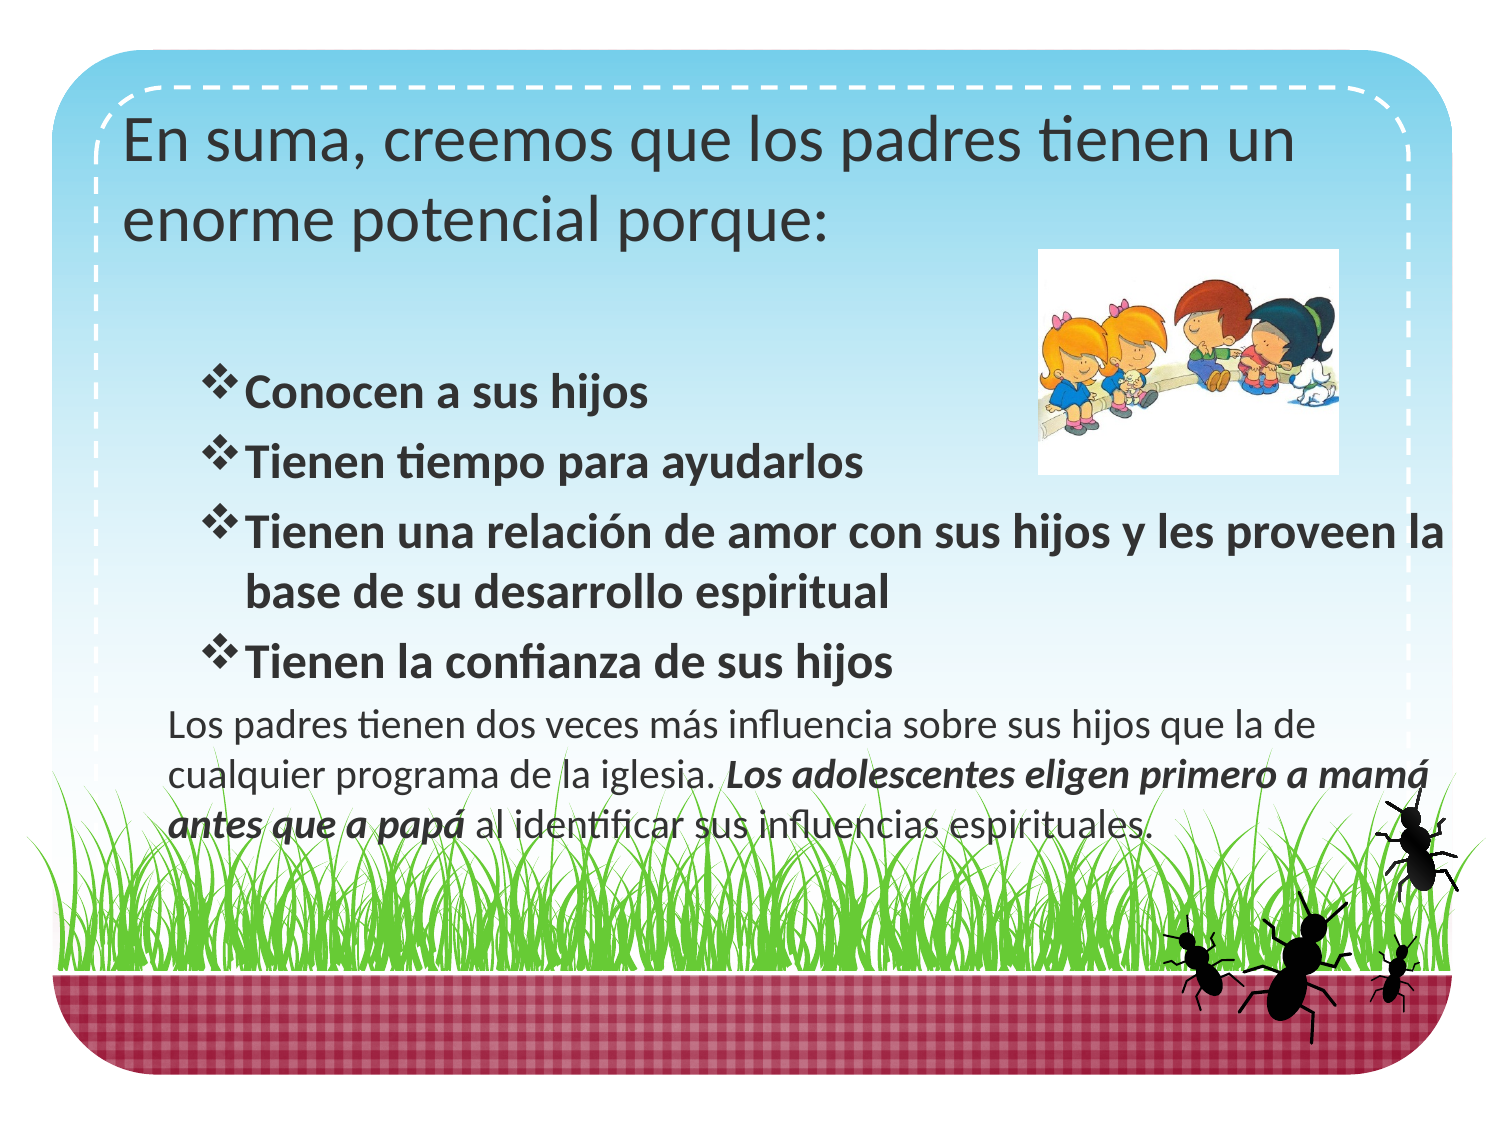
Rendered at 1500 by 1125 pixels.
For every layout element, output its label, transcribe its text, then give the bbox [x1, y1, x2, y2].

picture [1038, 249, 1339, 476]
list En suma, creemos que los padres tienen un enorme potencial porque: Conocen a sus hijos Tienen tiempo para ayudarlos Tienen una relación de amor con sus hijos y les proveen la base de su desarrollo espiritual Tienen la confianza de sus hijos Los padres tienen dos veces más influencia sobre sus hijos que la de cualquier programa de la iglesia. Los adolescentes eligen primero a mamá antes que a papá al identificar sus influencias espirituales. [107, 87, 1496, 1100]
